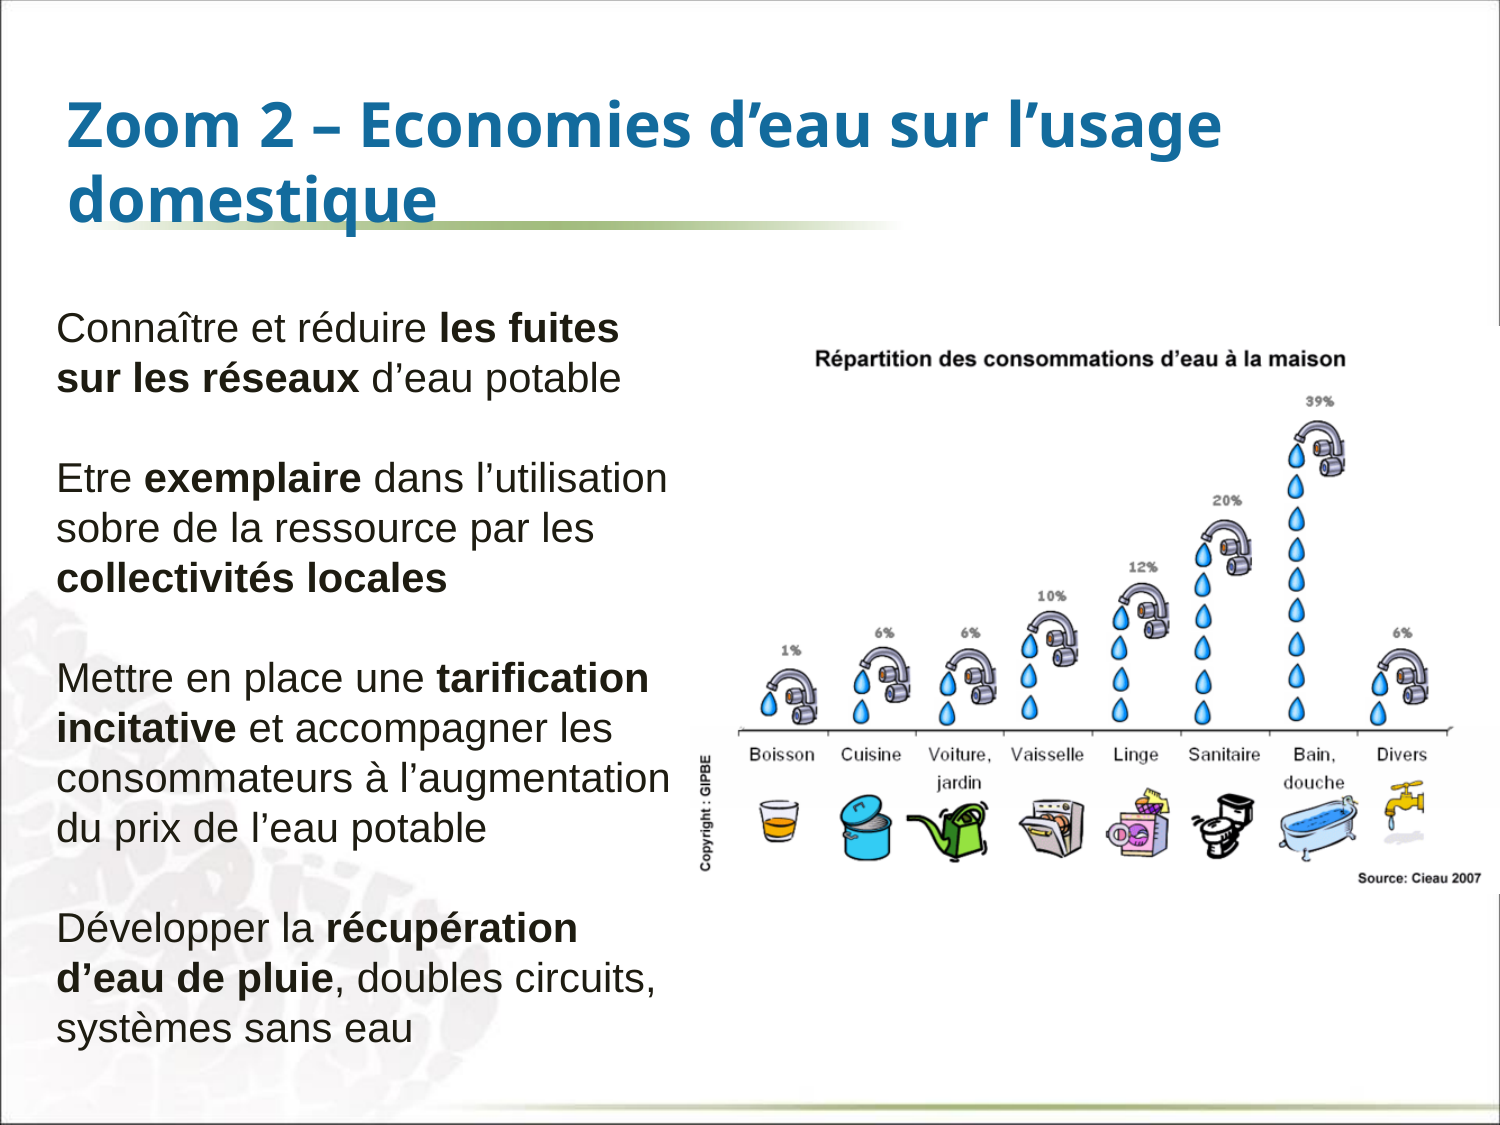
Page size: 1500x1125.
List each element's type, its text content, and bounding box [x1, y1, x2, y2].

text_box Zoom 2 – Economies d’eau sur l’usage domestique [53, 78, 1436, 243]
picture [0, 0, 1500, 1125]
text_box Connaître et réduire les fuites sur les réseaux d’eau potable Etre exemplaire dans l’utilisation sobre de la ressource par les collectivités locales Mettre en place une tarification incitative et accompagner les consommateurs à l’augmentation du prix de l’eau potable Développer la récupération d’eau de pluie, doubles circuits, systèmes sans eau [41, 243, 691, 1059]
